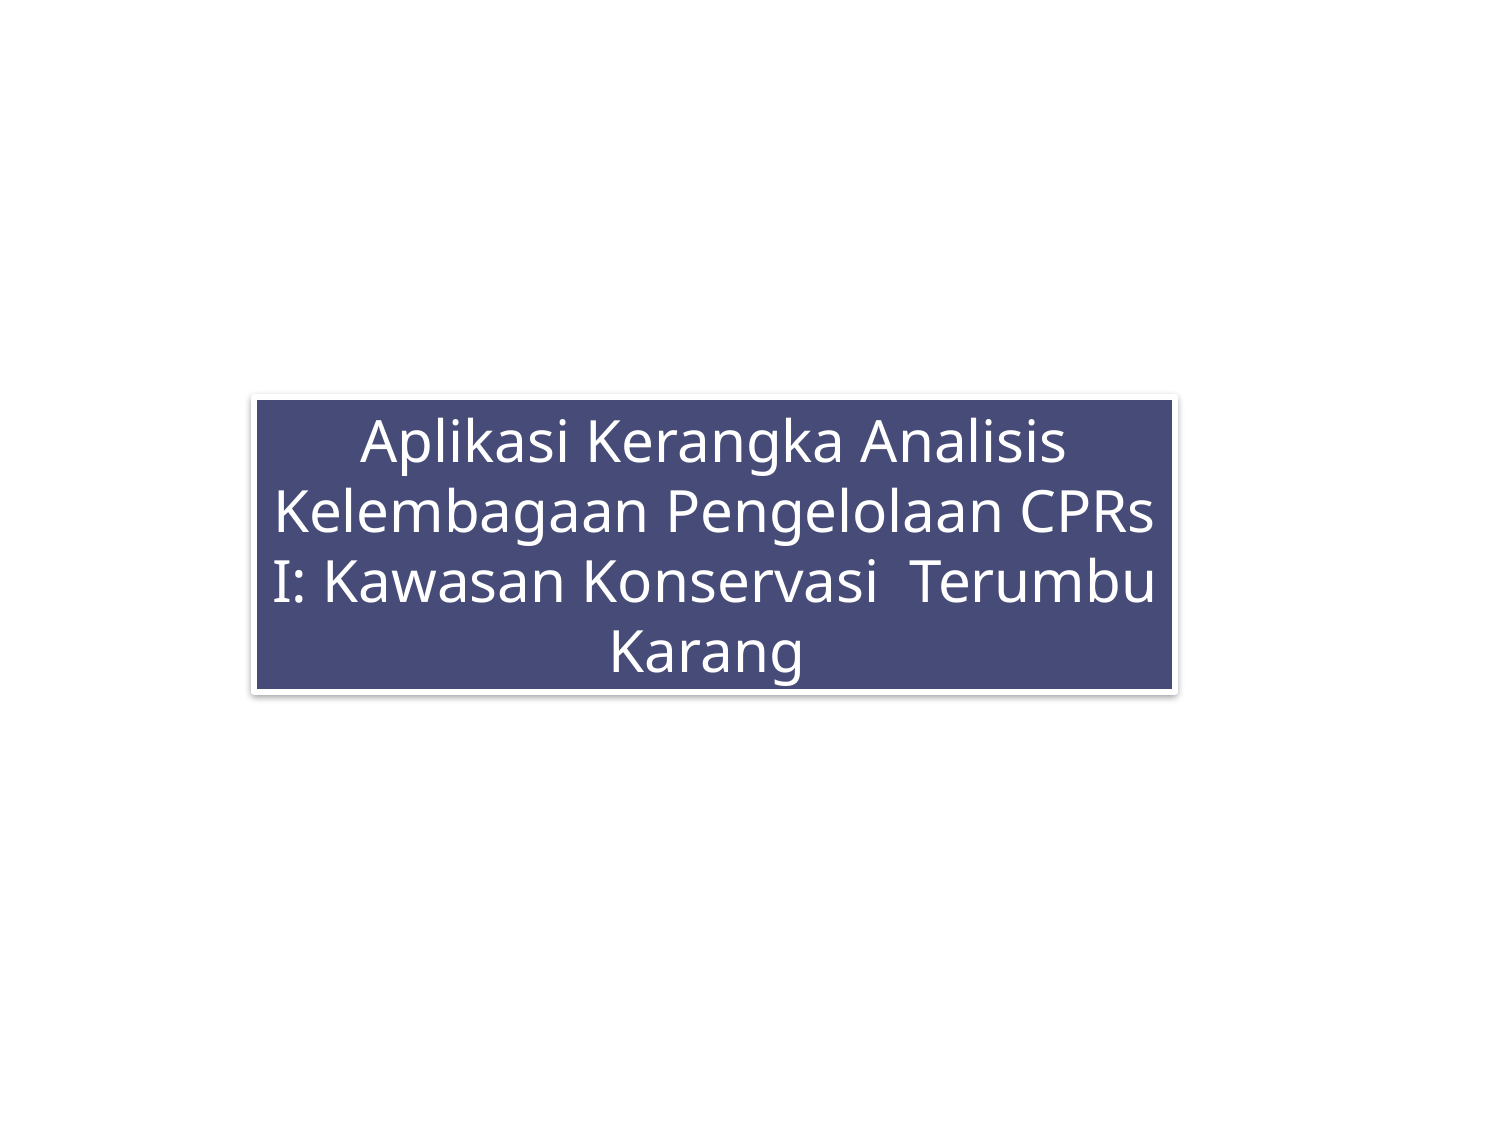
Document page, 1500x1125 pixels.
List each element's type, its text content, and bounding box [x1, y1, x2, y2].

text_box Aplikasi Kerangka Analisis Kelembagaan Pengelolaan CPRs I: Kawasan Konservasi Terumbu Karang [251, 394, 1178, 695]
